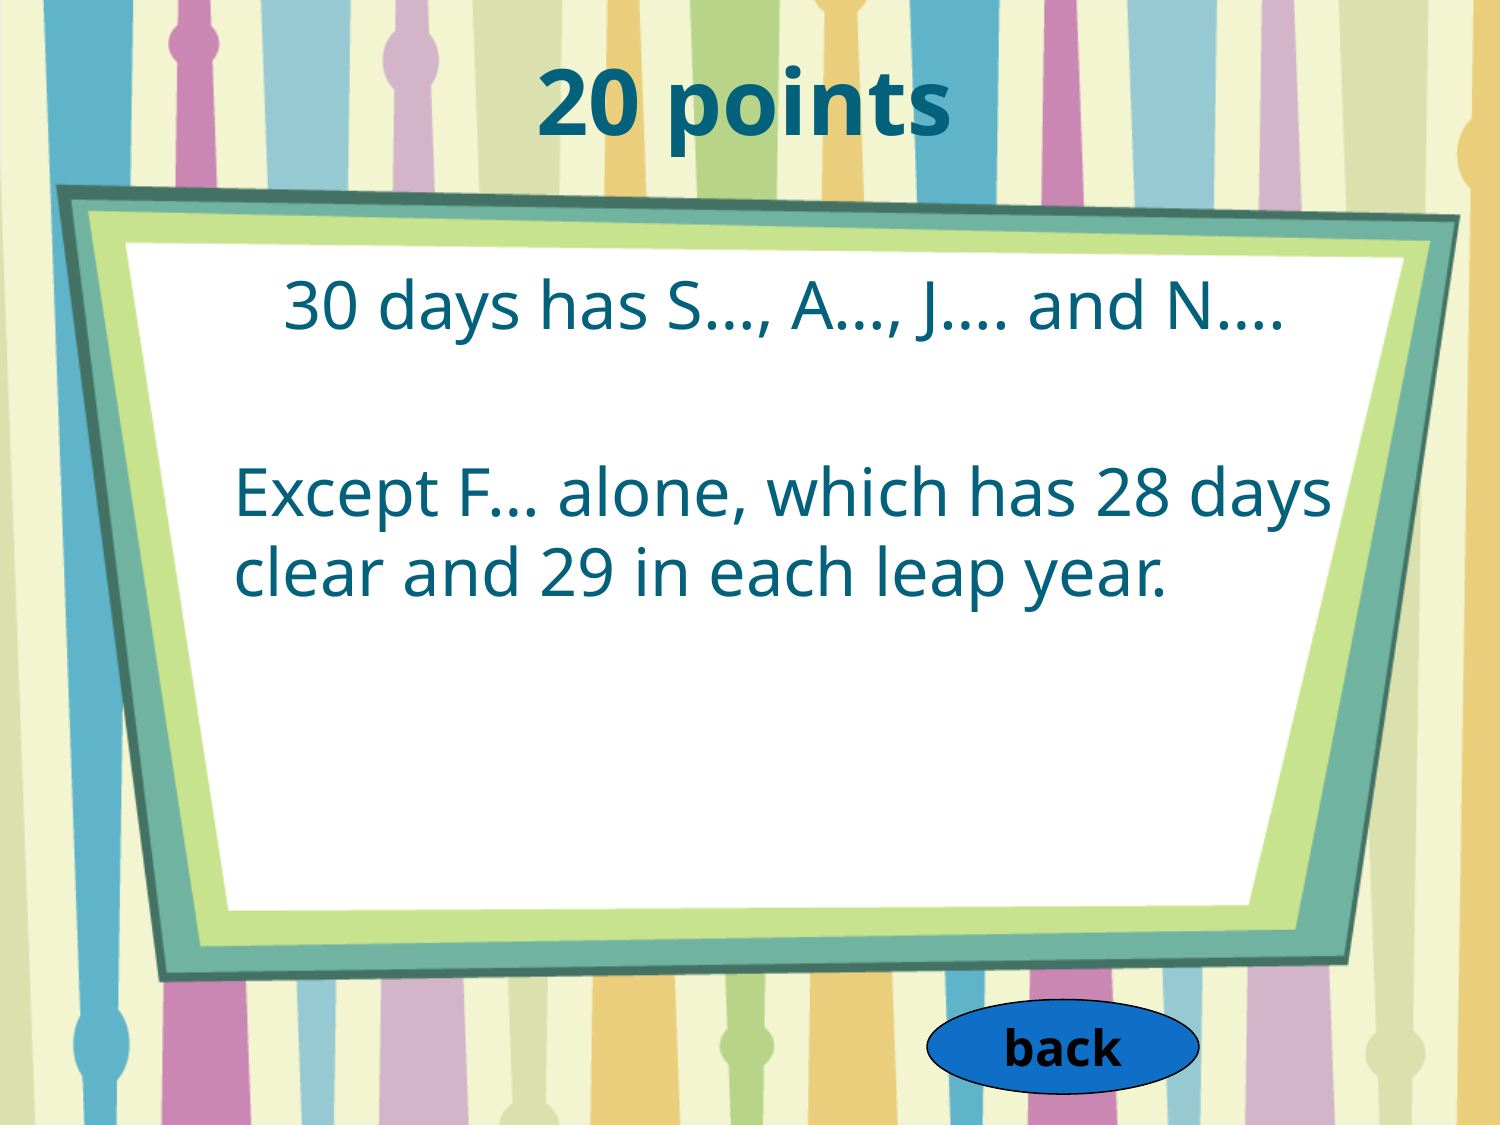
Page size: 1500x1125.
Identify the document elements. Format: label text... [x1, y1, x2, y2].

list 30 days has S…, A…, J…. and N…. Except F… alone, which has 28 days clear and 29 in each leap year. [218, 255, 1353, 870]
title 20 points [466, 0, 1024, 198]
text_box back [927, 999, 1199, 1095]
picture [0, 0, 1500, 1125]
